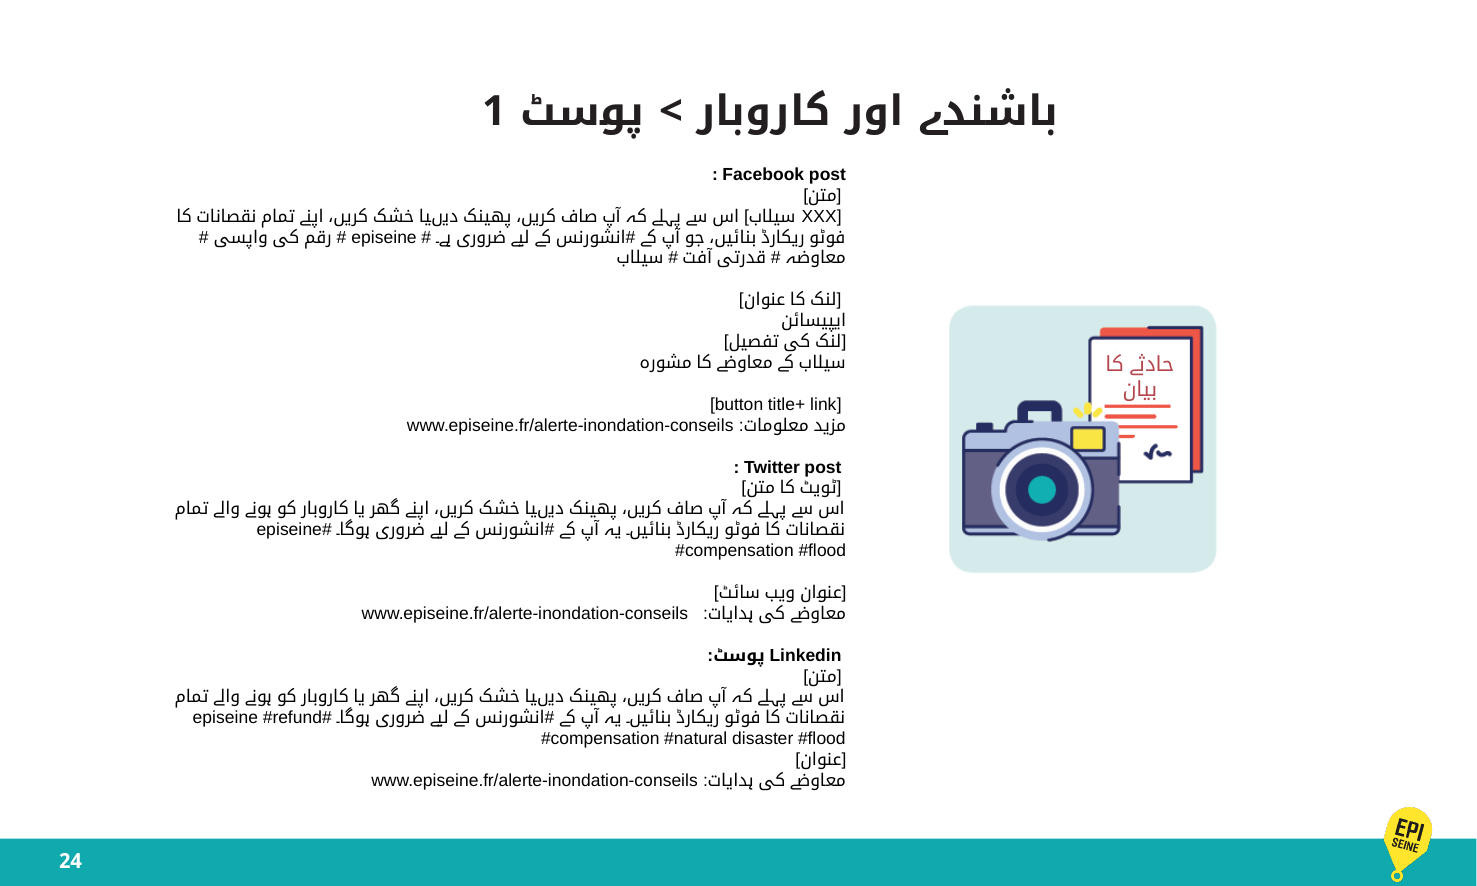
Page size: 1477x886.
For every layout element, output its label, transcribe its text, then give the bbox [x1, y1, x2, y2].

picture [1381, 805, 1433, 883]
text_box Facebook post : [متن] [XXX سیلاب] اس سے پہلے کہ آپ صاف کریں، پھینک دیںیا خشک کریں، اپنے تمام نقصانات کا فوٹو ریکارڈ بنائیں، جو آپ کے #انشورنس کے لیے ضروری ہے۔ # episeine # رقم کی واپسی # معاوضہ # قدرتی آفت # سیلاب [لنک کا عنوان] ایپیسائن [لنک کی تفصیل] سیلاب کے معاوضے کا مشورہ [button title+ link] مزید معلومات: www.episeine.fr/alerte-inondation-conseils Twitter post : [ٹویٹ کا متن] اس سے پہلے کہ آپ صاف کریں، پھینک دیںیا خشک کریں، اپنے گھر یا کاروبار کو ہونے والے تمام نقصانات کا فوٹو ریکارڈ بنائیں۔ یہ آپ کے #انشورنس کے لیے ضروری ہوگا۔ #episeine #compensation #flood [عنوان ویب سائٹ] معاوضے کی ہدایات: www.episeine.fr/alerte-inondation-conseils Linkedin پوسٹ: [متن] اس سے پہلے کہ آپ صاف کریں، پھینک دیںیا خشک کریں، اپنے گھر یا کاروبار کو ہونے والے تمام نقصانات کا فوٹو ریکارڈ بنائیں۔ یہ آپ کے #انشورنس کے لیے ضروری ہوگا۔ #episeine #refund #compensation #natural disaster #flood [عنوان] معاوضے کی ہدایات: www.episeine.fr/alerte-inondation-conseils [161, 158, 851, 795]
picture [919, 272, 1245, 614]
title باشندے اور کاروبار > پوسٹ 1 [152, 56, 1072, 135]
